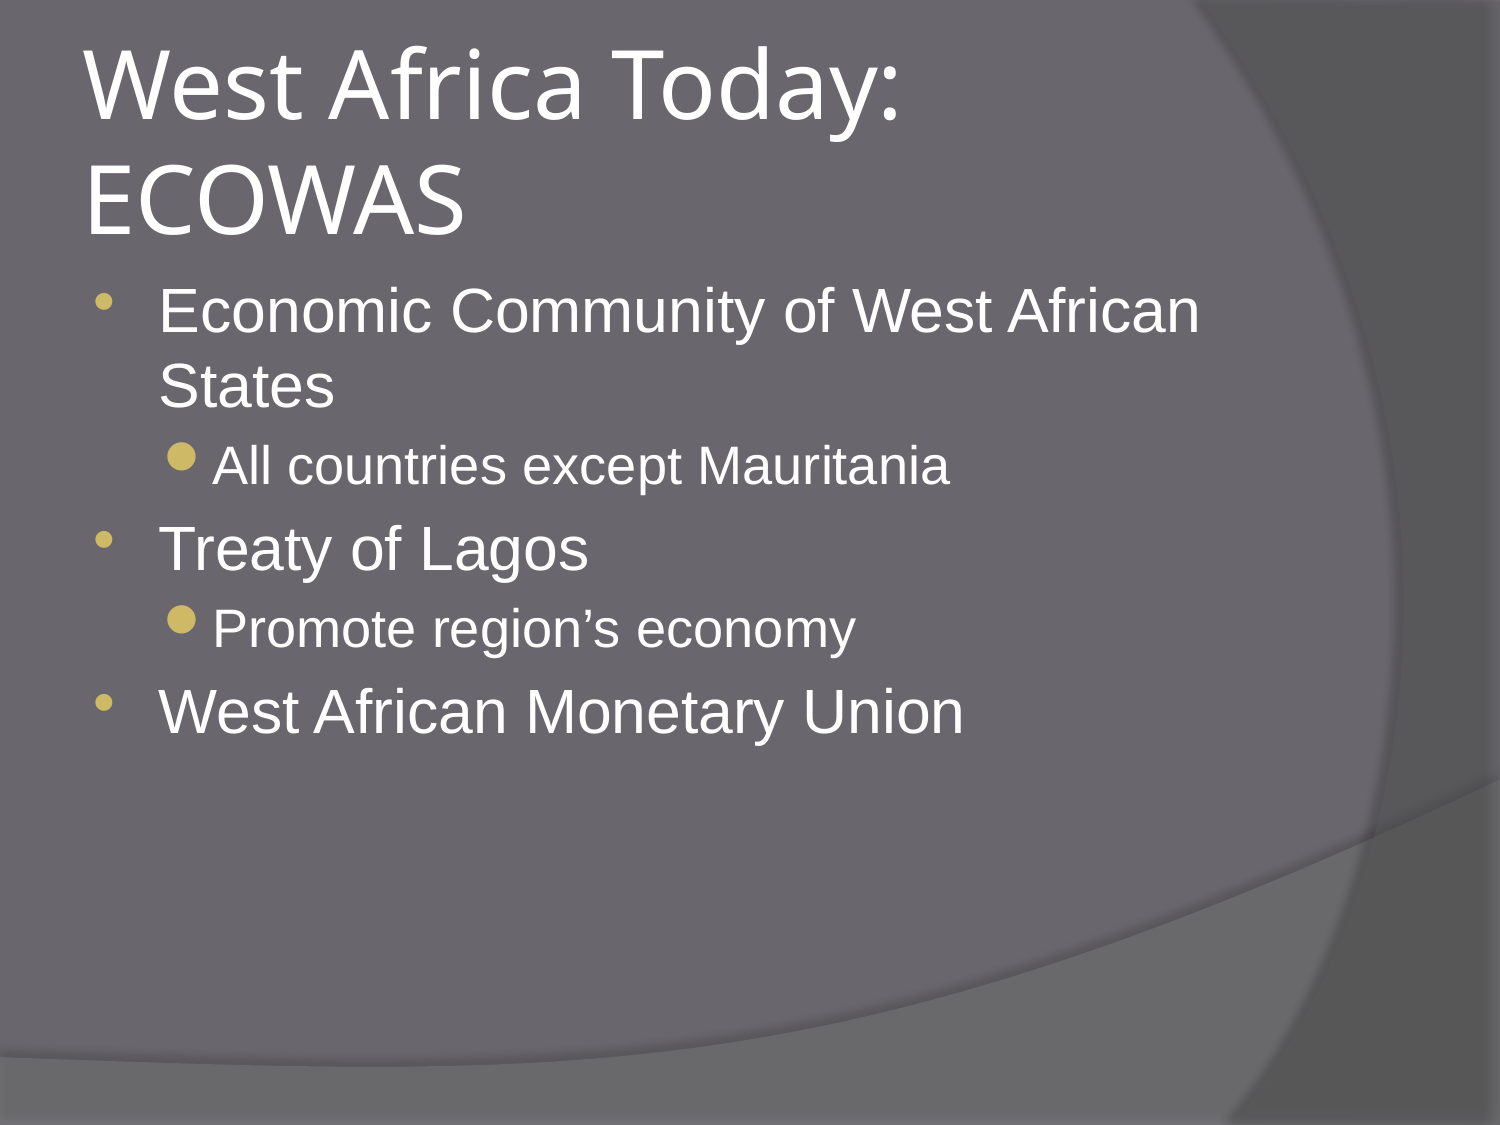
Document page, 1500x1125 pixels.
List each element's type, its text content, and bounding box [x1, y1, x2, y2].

list Economic Community of West African States All countries except Mauritania Treaty of Lagos Promote region’s economy West African Monetary Union [75, 262, 1300, 1005]
title West Africa Today: ECOWAS [75, 45, 1300, 233]
